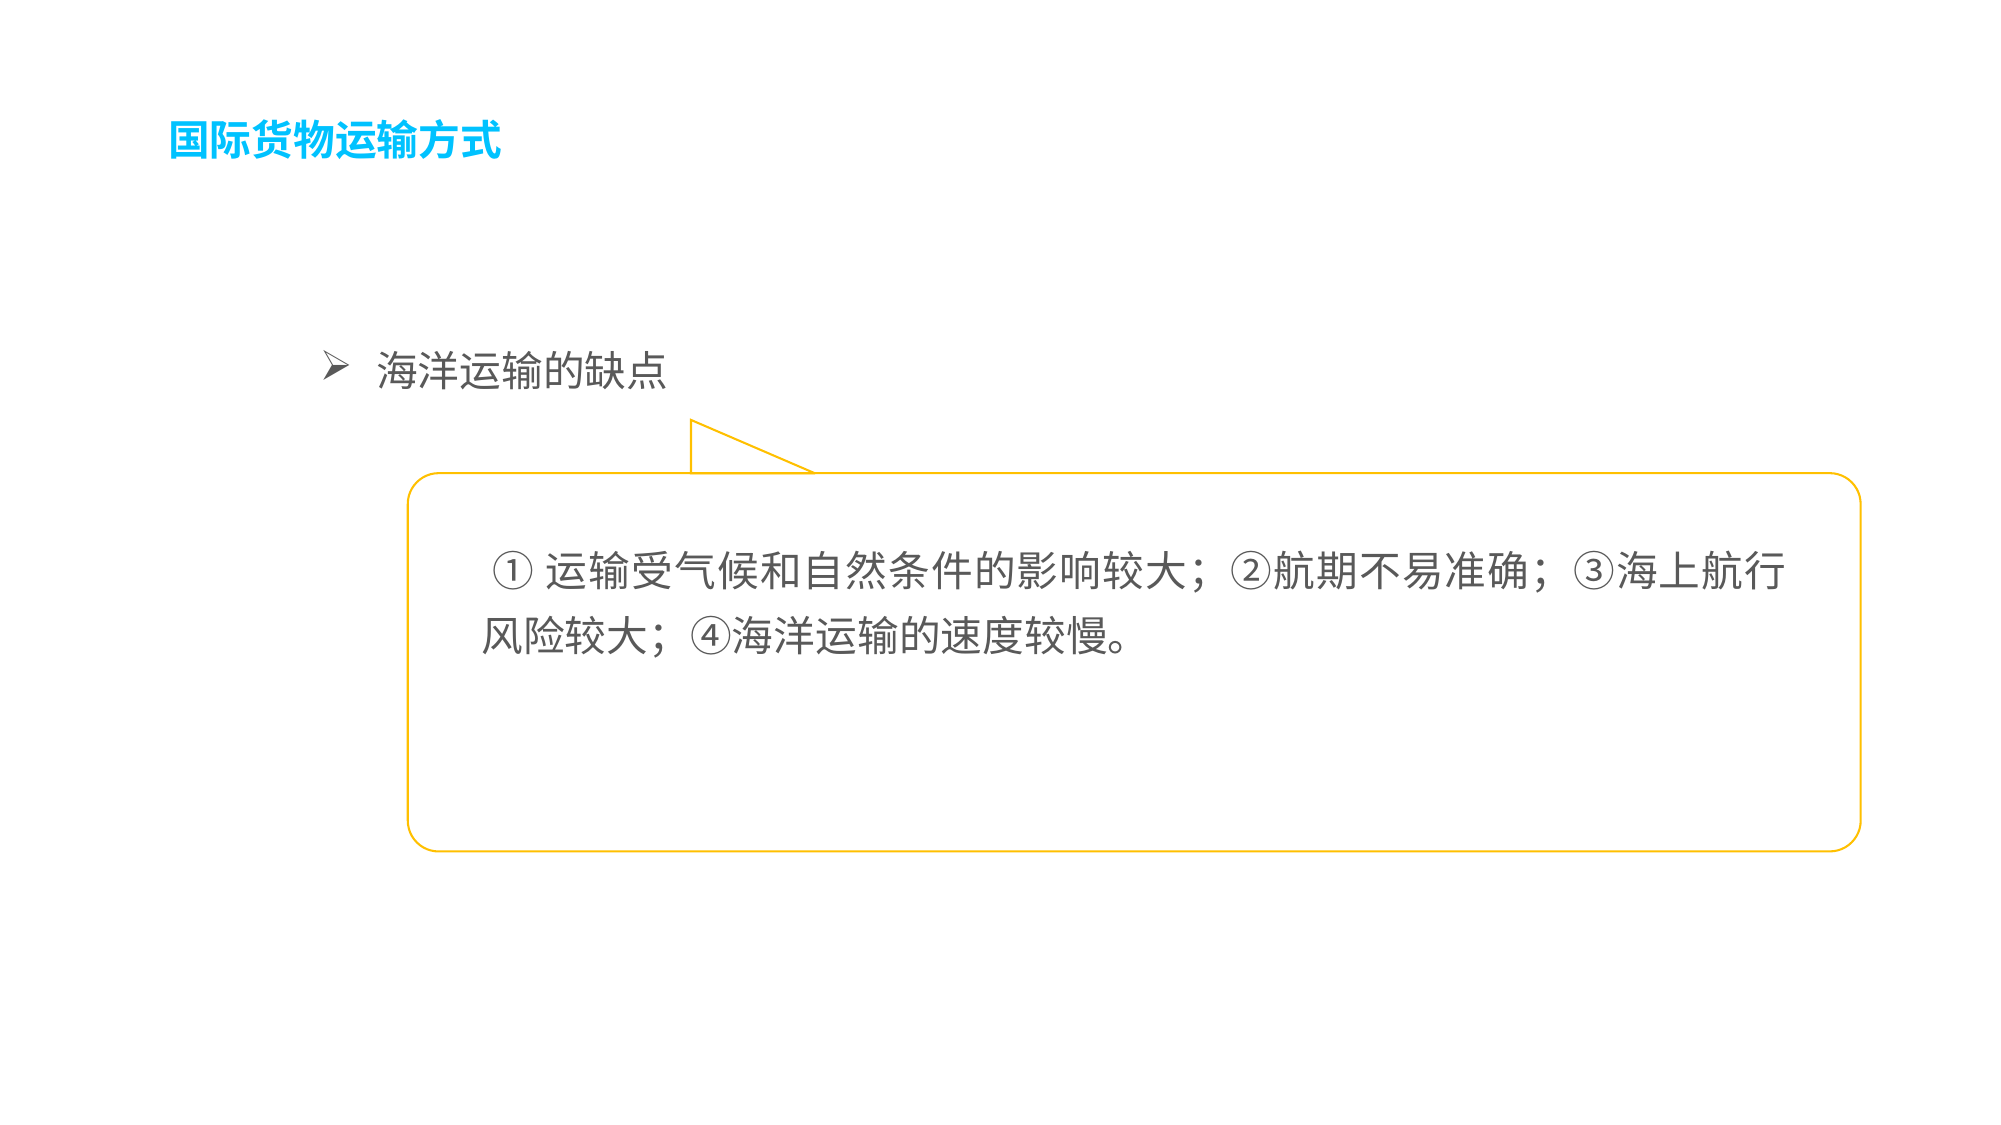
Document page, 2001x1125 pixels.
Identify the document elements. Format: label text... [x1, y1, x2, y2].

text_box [407, 419, 1861, 852]
text_box 国际货物运输方式 [153, 106, 860, 172]
text_box 海洋运输的缺点 [305, 312, 1776, 403]
